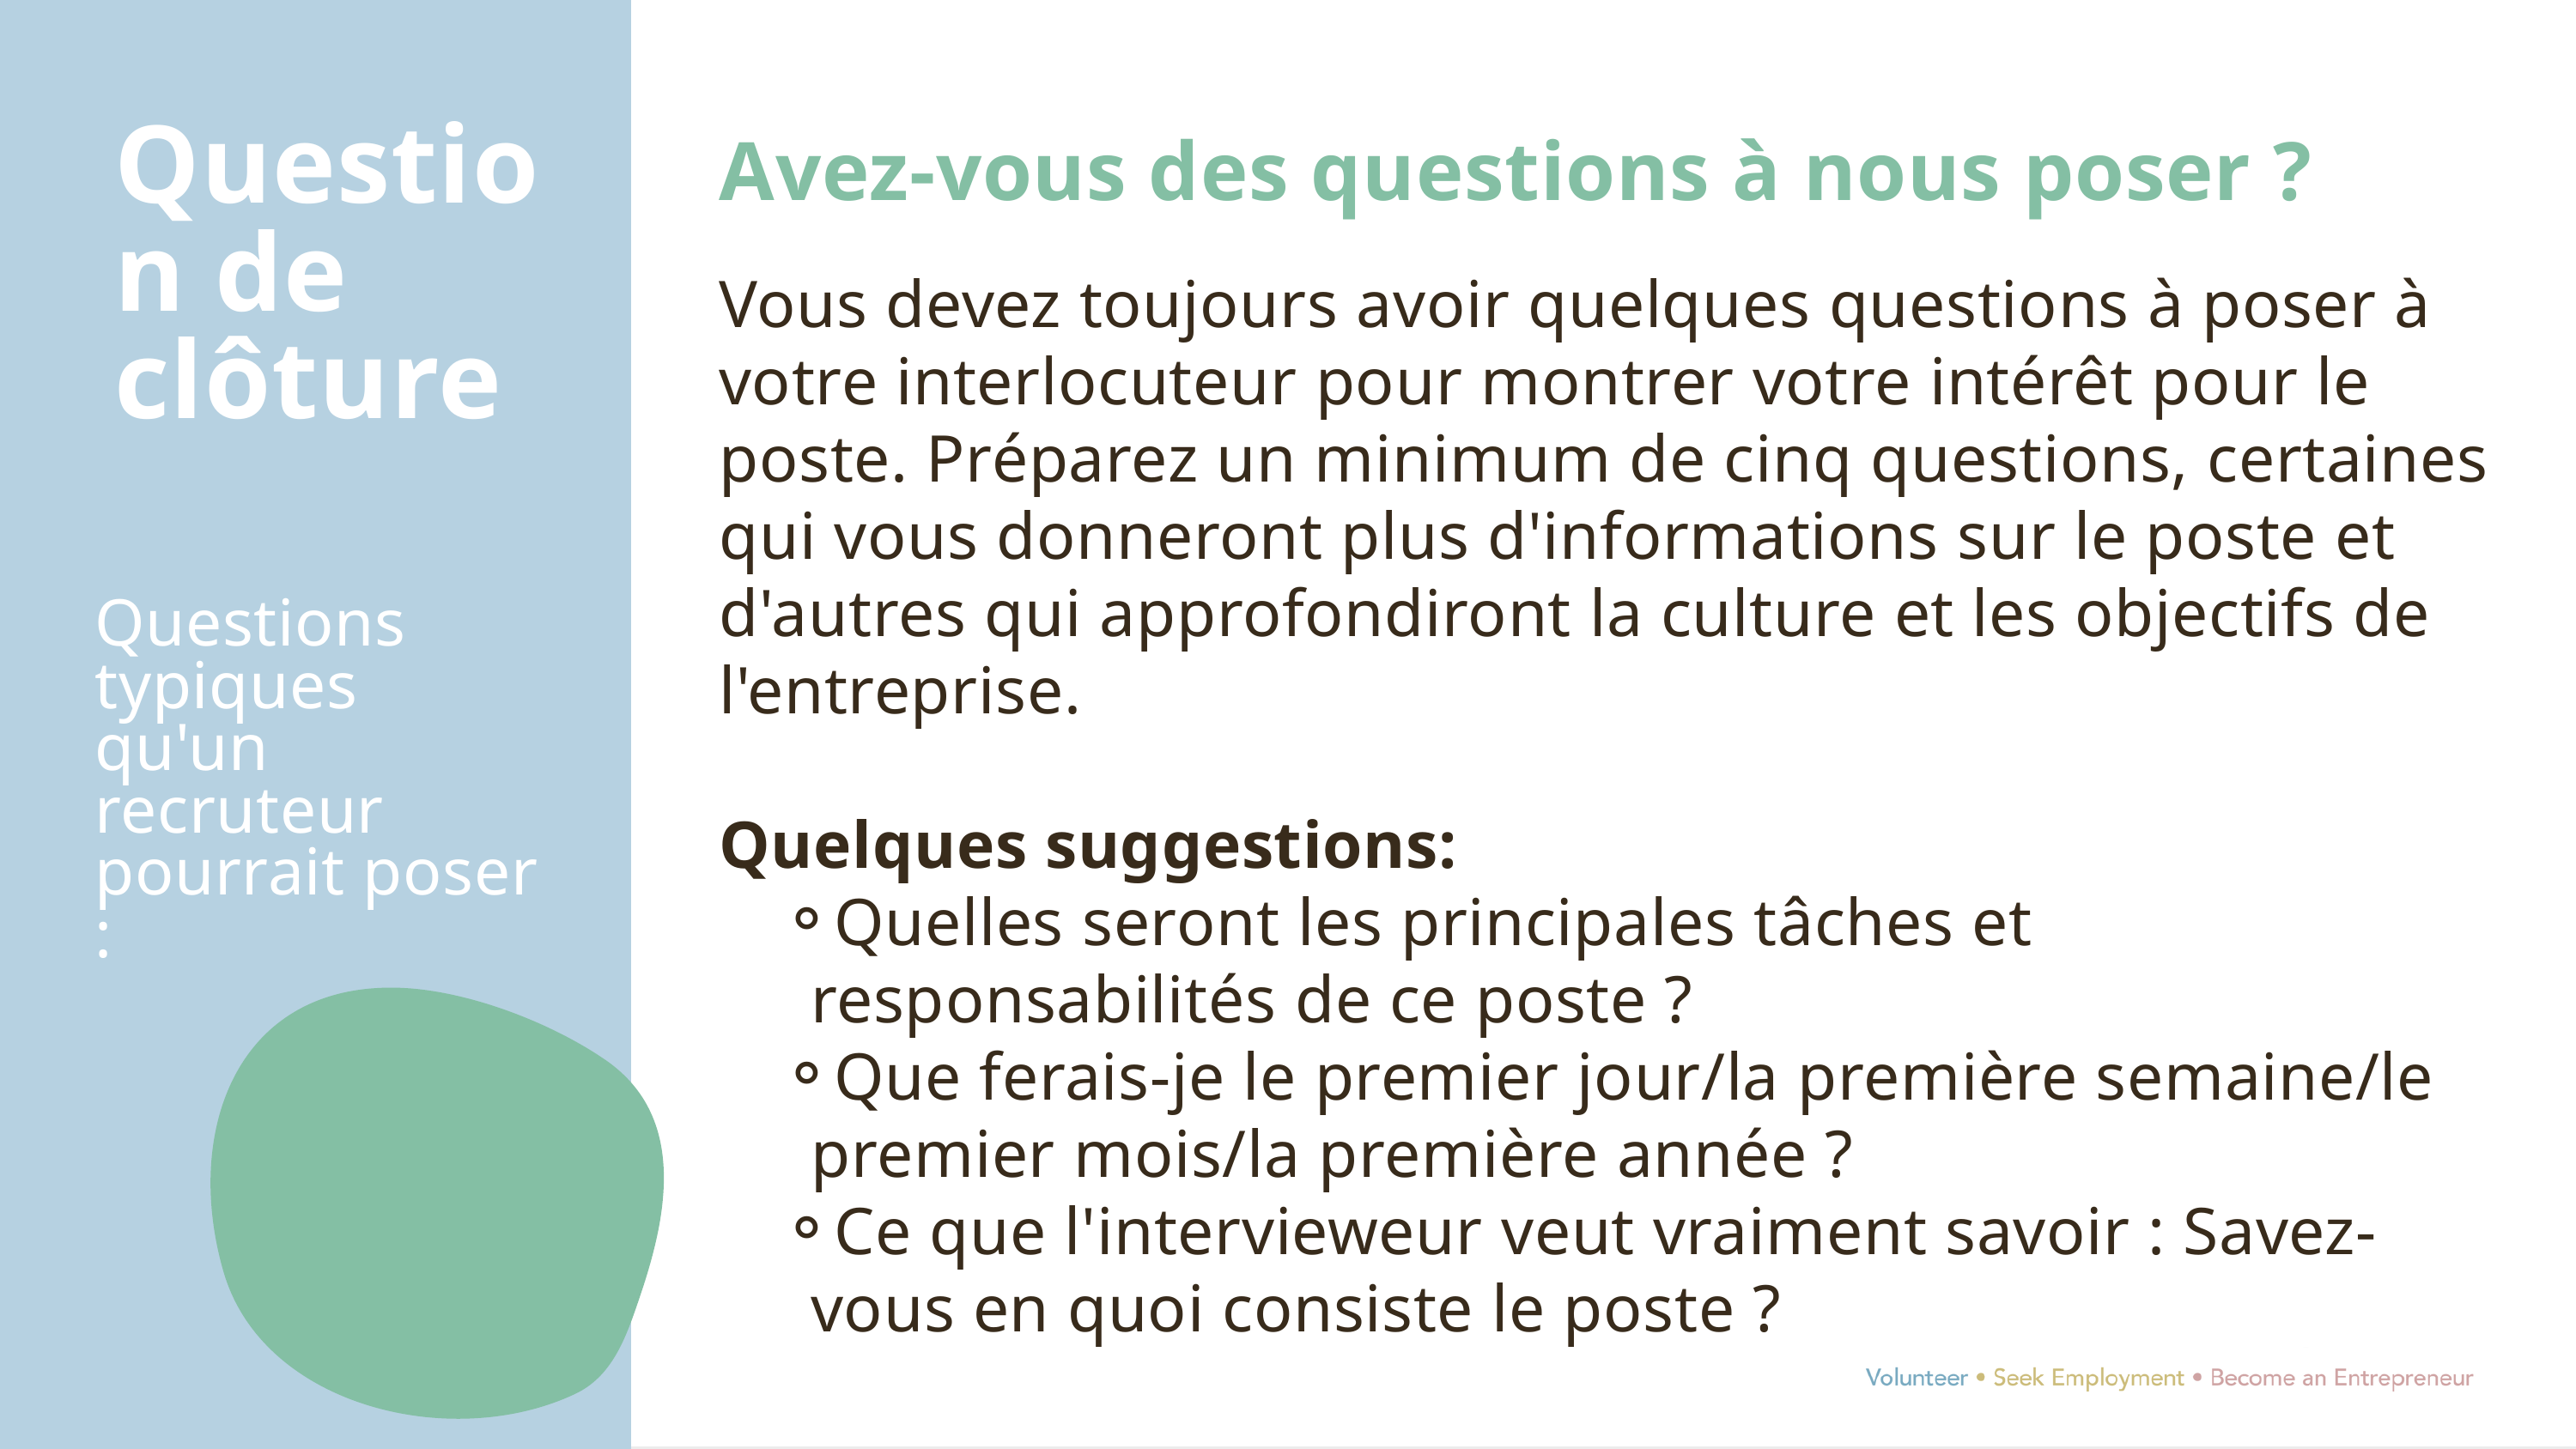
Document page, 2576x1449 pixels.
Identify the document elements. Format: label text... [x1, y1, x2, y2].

text_box [1827, 1347, 2538, 1421]
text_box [218, 973, 660, 1429]
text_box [636, 1446, 2570, 1449]
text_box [0, 0, 631, 1449]
text_box Vous devez toujours avoir quelques questions à poser à votre interlocuteur pour montrer votre intérêt pour le poste. Préparez un minimum de cinq questions, certaines qui vous donneront plus d'informations sur le poste et d'autres qui approfondiront la culture et les objectifs de l'entreprise. Quelques suggestions: Quelles seront les principales tâches et responsabilités de ce poste ? Que ferais-je le premier jour/la première semaine/le premier mois/la première année ? Ce que l'intervieweur veut vraiment savoir : Savez-vous en quoi consiste le poste ? [719, 263, 2502, 1345]
text_box Avez-vous des questions à nous poser ? [719, 119, 2382, 216]
